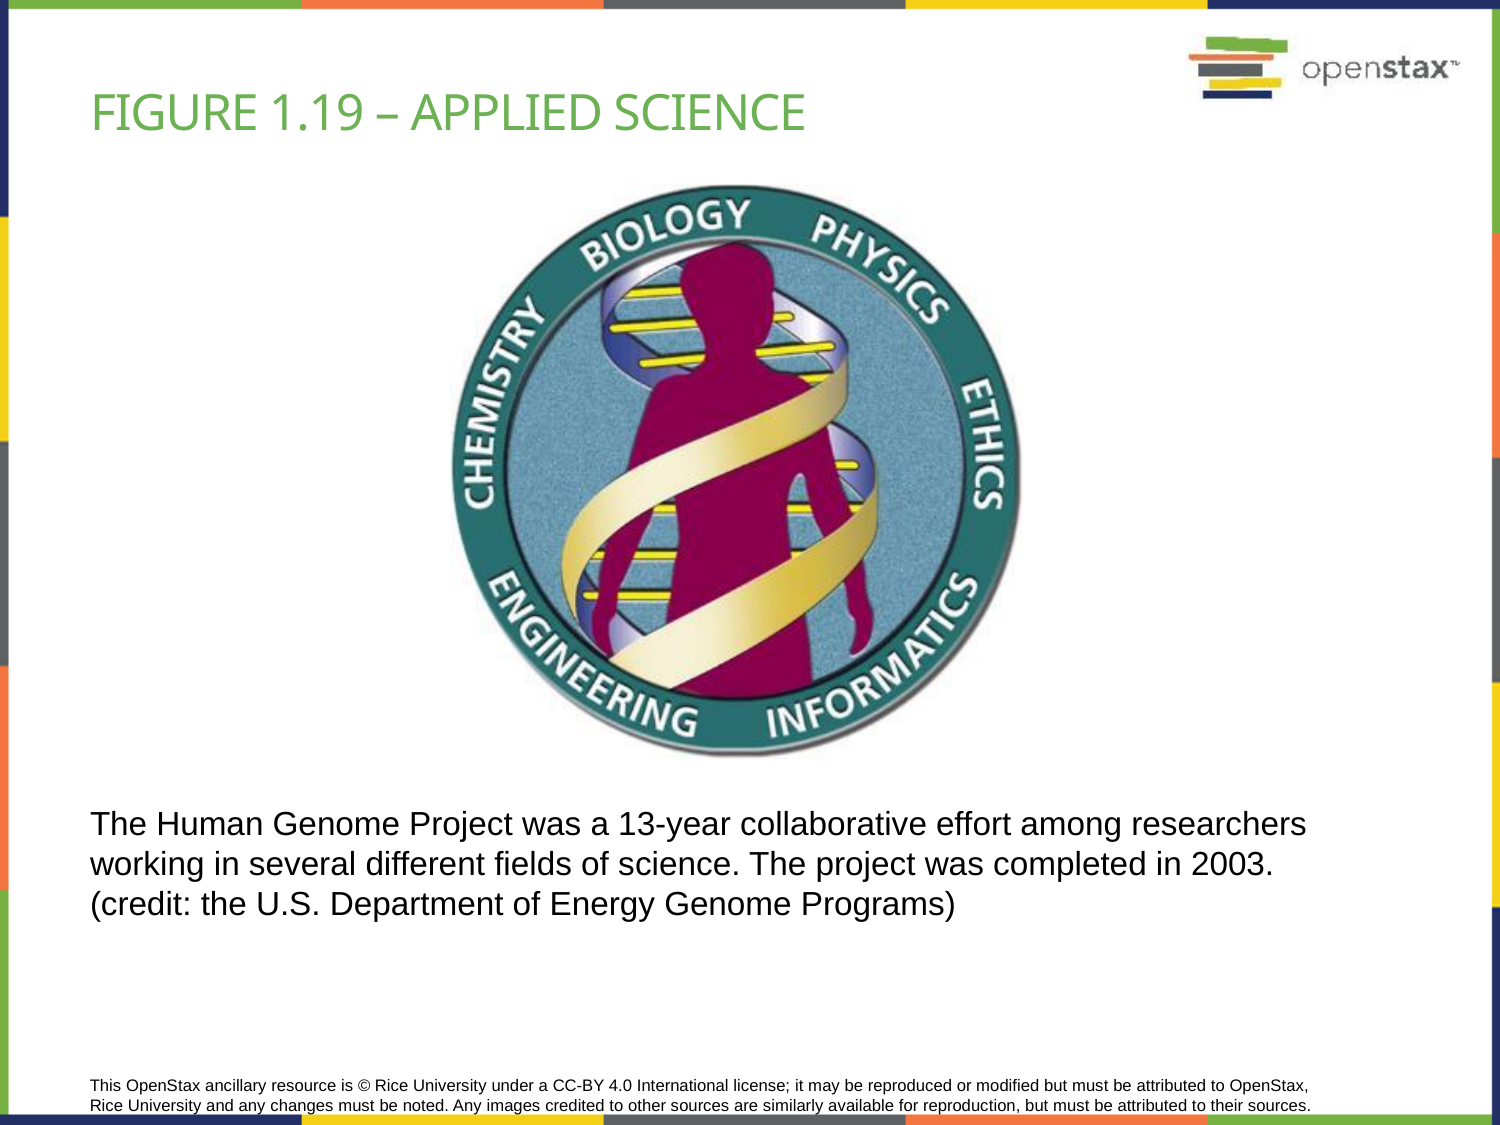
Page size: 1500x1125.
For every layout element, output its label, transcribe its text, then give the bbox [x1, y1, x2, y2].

list The Human Genome Project was a 13-year collaborative effort among researchers working in several different fields of science. The project was completed in 2003. (credit: the U.S. Department of Energy Genome Programs) [75, 794, 1398, 986]
title Figure 1.19 – applied science [75, 39, 1398, 148]
text_box This OpenStax ancillary resource is © Rice University under a CC-BY 4.0 International license; it may be reproduced or modified but must be attributed to OpenStax, Rice University and any changes must be noted. Any images credited to other sources are similarly available for reproduction, but must be attributed to their sources. [75, 1067, 1336, 1114]
picture [0, 0, 1500, 1125]
